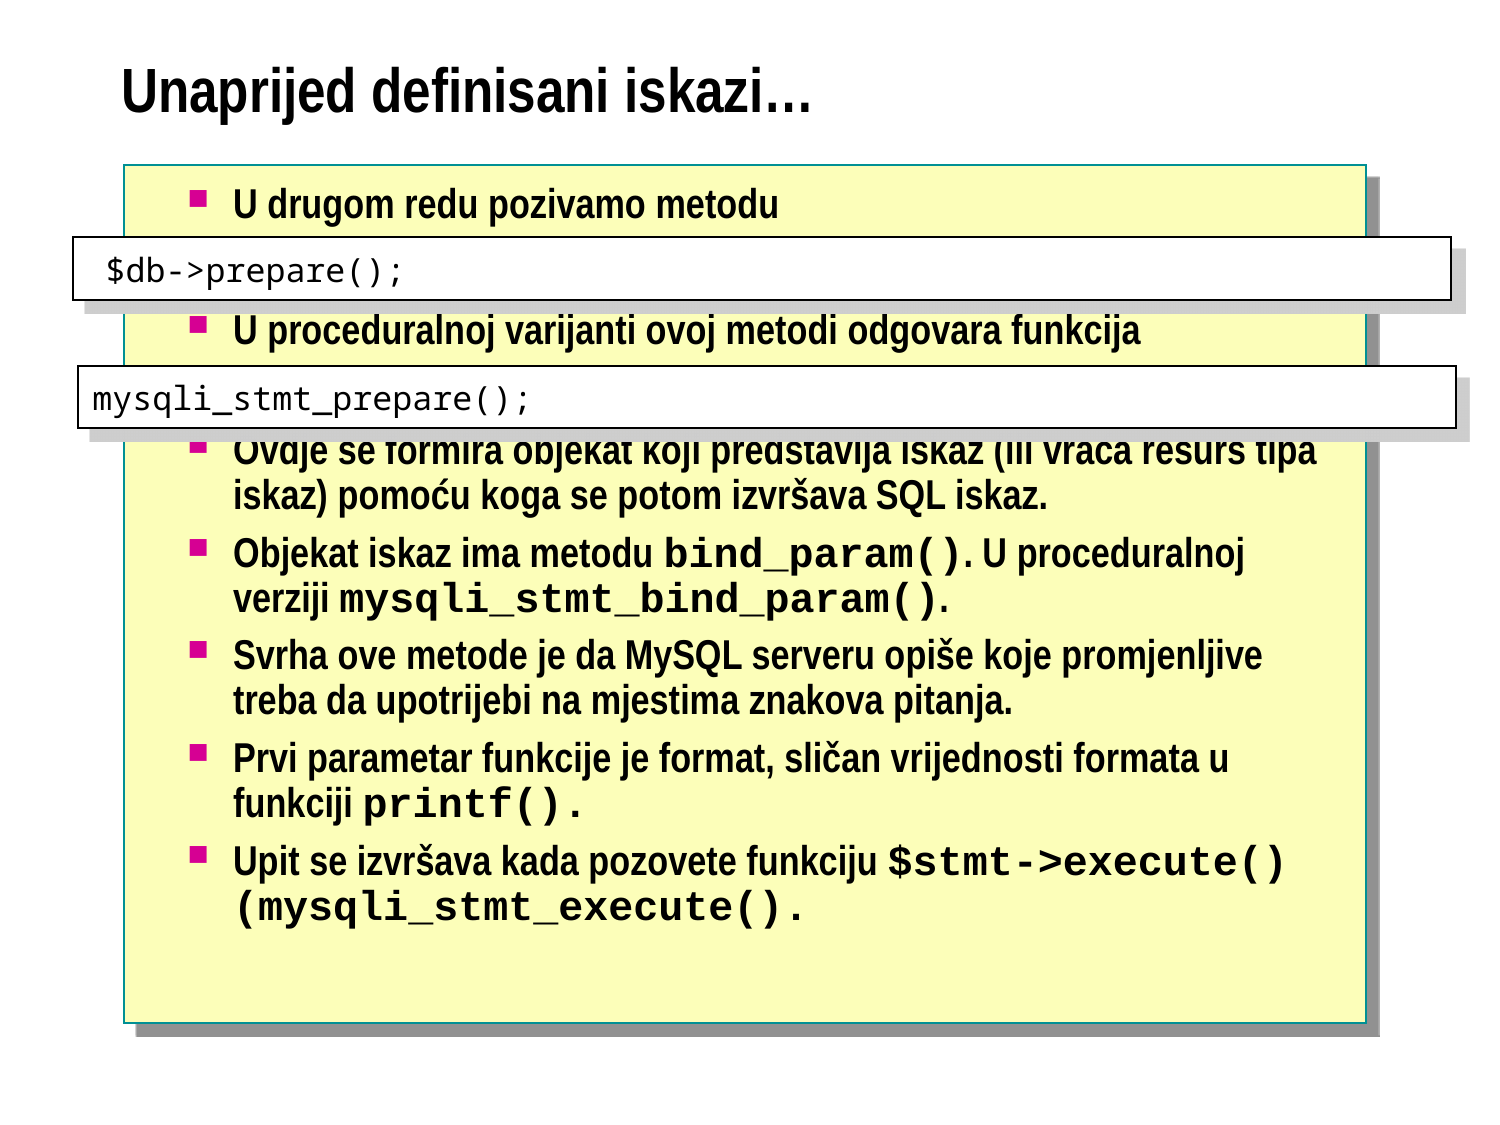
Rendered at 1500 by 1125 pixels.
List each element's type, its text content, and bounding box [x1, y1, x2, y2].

text_box mysqli_stmt_prepare(); [77, 365, 1456, 429]
title Unaprijed definisani iskazi… [106, 25, 1450, 164]
text_box $db->prepare(); [73, 237, 1452, 300]
list U drugom redu pozivamo metodu U proceduralnoj varijanti ovoj metodi odgovara funkcija Ovdje se formira objekat koji predstavlja iskaz (ili vraća resurs tipa iskaz) pomoću koga se potom izvršava SQL iskaz. Objekat iskaz ima metodu bind_param(). U proceduralnoj verziji mysqli_stmt_bind_param(). Svrha ove metode je da MySQL serveru opiše koje promjenljive treba da upotrijebi na mjestima znakova pitanja. Prvi parametar funkcije je format, sličan vrijednosti formata u funkciji printf(). Upit se izvršava kada pozovete funkciju $stmt->execute() (mysqli_stmt_execute(). [172, 174, 1353, 237]
list U drugom redu pozivamo metodu U proceduralnoj varijanti ovoj metodi odgovara funkcija Ovdje se formira objekat koji predstavlja iskaz (ili vraća resurs tipa iskaz) pomoću koga se potom izvršava SQL iskaz. Objekat iskaz ima metodu bind_param(). U proceduralnoj verziji mysqli_stmt_bind_param(). Svrha ove metode je da MySQL serveru opiše koje promjenljive treba da upotrijebi na mjestima znakova pitanja. Prvi parametar funkcije je format, sličan vrijednosti formata u funkciji printf(). Upit se izvršava kada pozovete funkciju $stmt->execute() (mysqli_stmt_execute(). [172, 441, 1353, 1008]
list U drugom redu pozivamo metodu U proceduralnoj varijanti ovoj metodi odgovara funkcija Ovdje se formira objekat koji predstavlja iskaz (ili vraća resurs tipa iskaz) pomoću koga se potom izvršava SQL iskaz. Objekat iskaz ima metodu bind_param(). U proceduralnoj verziji mysqli_stmt_bind_param(). Svrha ove metode je da MySQL serveru opiše koje promjenljive treba da upotrijebi na mjestima znakova pitanja. Prvi parametar funkcije je format, sličan vrijednosti formata u funkciji printf(). Upit se izvršava kada pozovete funkciju $stmt->execute() (mysqli_stmt_execute(). [172, 313, 1353, 365]
